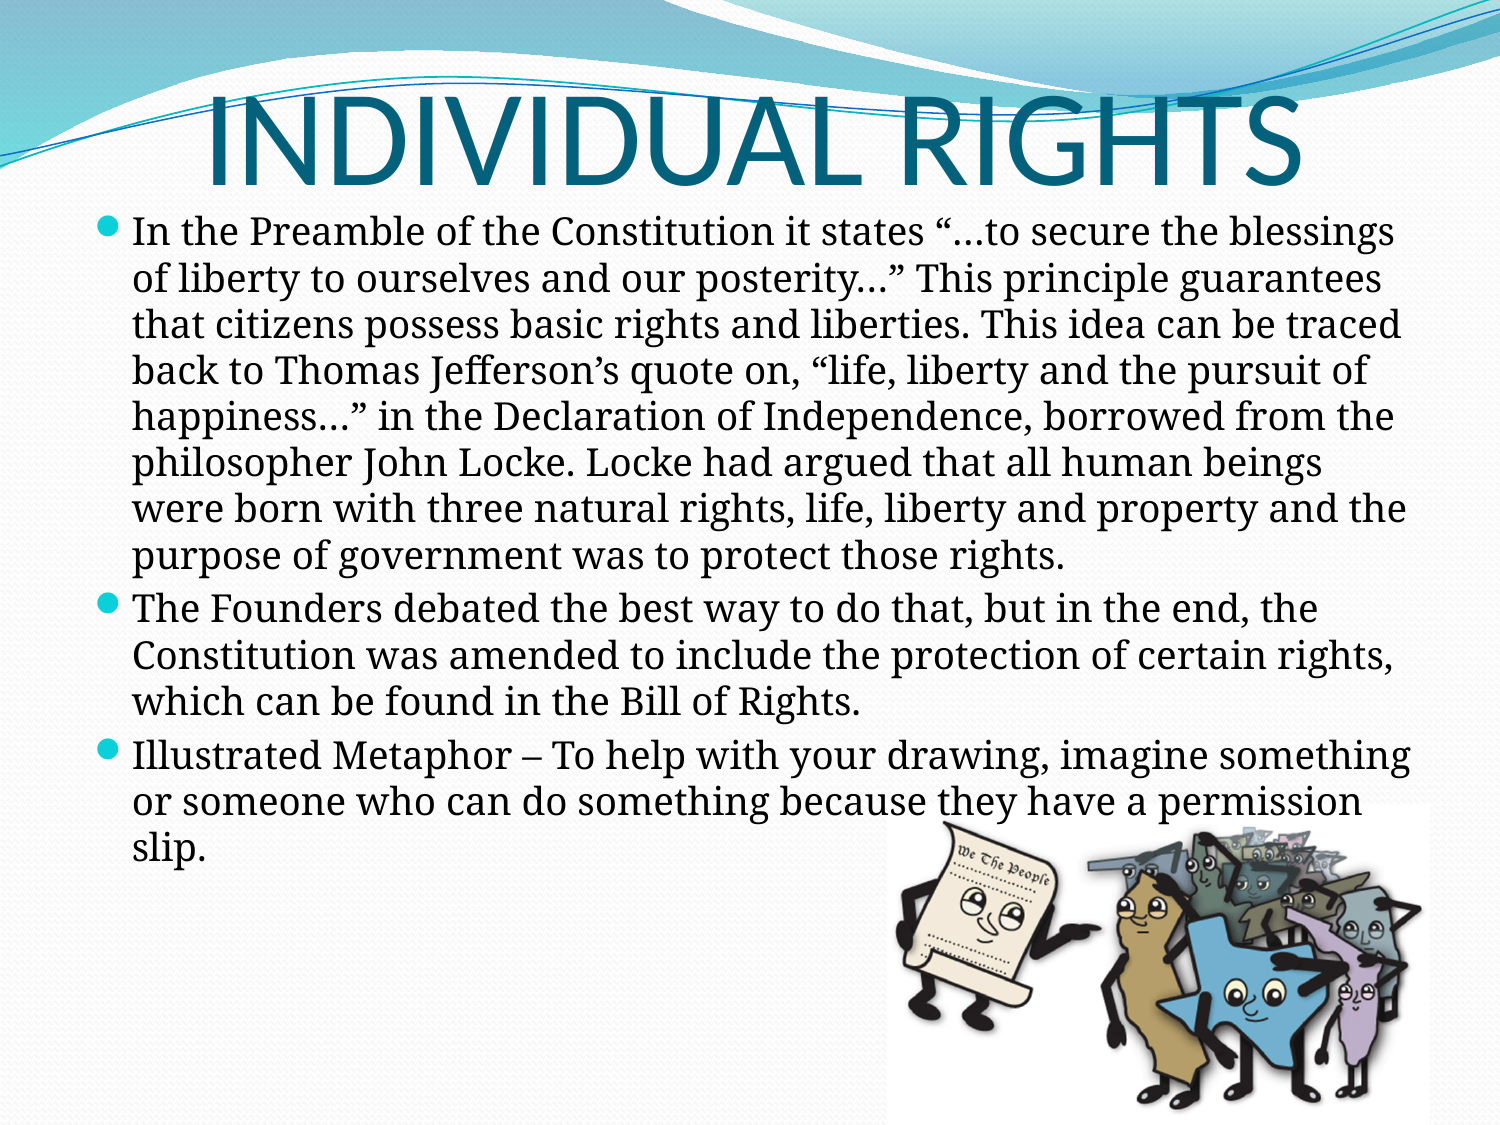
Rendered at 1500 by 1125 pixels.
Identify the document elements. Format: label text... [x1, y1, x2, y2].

title INDIVIDUAL RIGHTS [79, 24, 1430, 200]
picture [887, 805, 1430, 1125]
list In the Preamble of the Constitution it states “…to secure the blessings of liberty to ourselves and our posterity…” This principle guarantees that citizens possess basic rights and liberties. This idea can be traced back to Thomas Jefferson’s quote on, “life, liberty and the pursuit of happiness…” in the Declaration of Independence, borrowed from the philosopher John Locke. Locke had argued that all human beings were born with three natural rights, life, liberty and property and the purpose of government was to protect those rights. The Founders debated the best way to do that, but in the end, the Constitution was amended to include the protection of certain rights, which can be found in the Bill of Rights. Illustrated Metaphor – To help with your drawing, imagine something or someone who can do something because they have a permission slip. [79, 200, 1430, 920]
